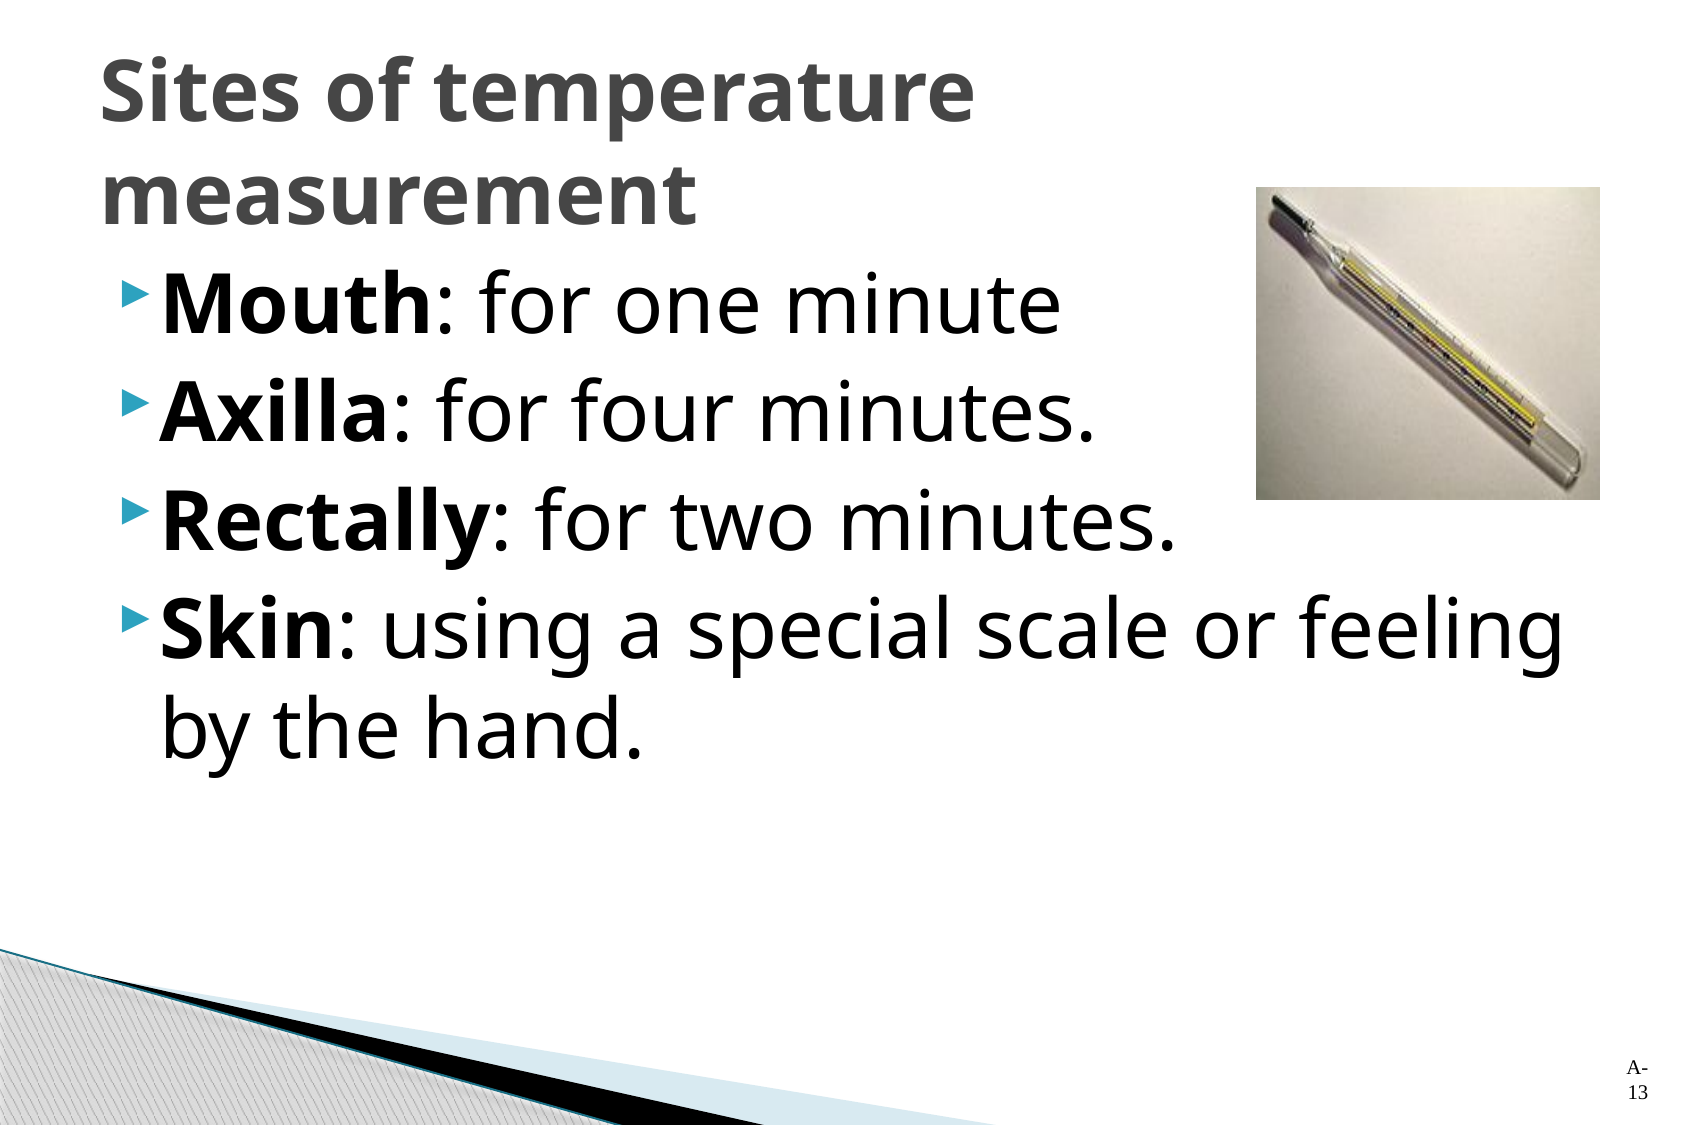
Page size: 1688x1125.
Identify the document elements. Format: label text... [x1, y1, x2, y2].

title Sites of temperature measurement [84, 45, 1604, 233]
slide_number A-13 [1595, 1051, 1664, 1112]
list Mouth: for one minute Axilla: for four minutes. Rectally: for two minutes. Skin: using a special scale or feeling by the hand. [84, 243, 1604, 986]
picture [1256, 187, 1601, 501]
